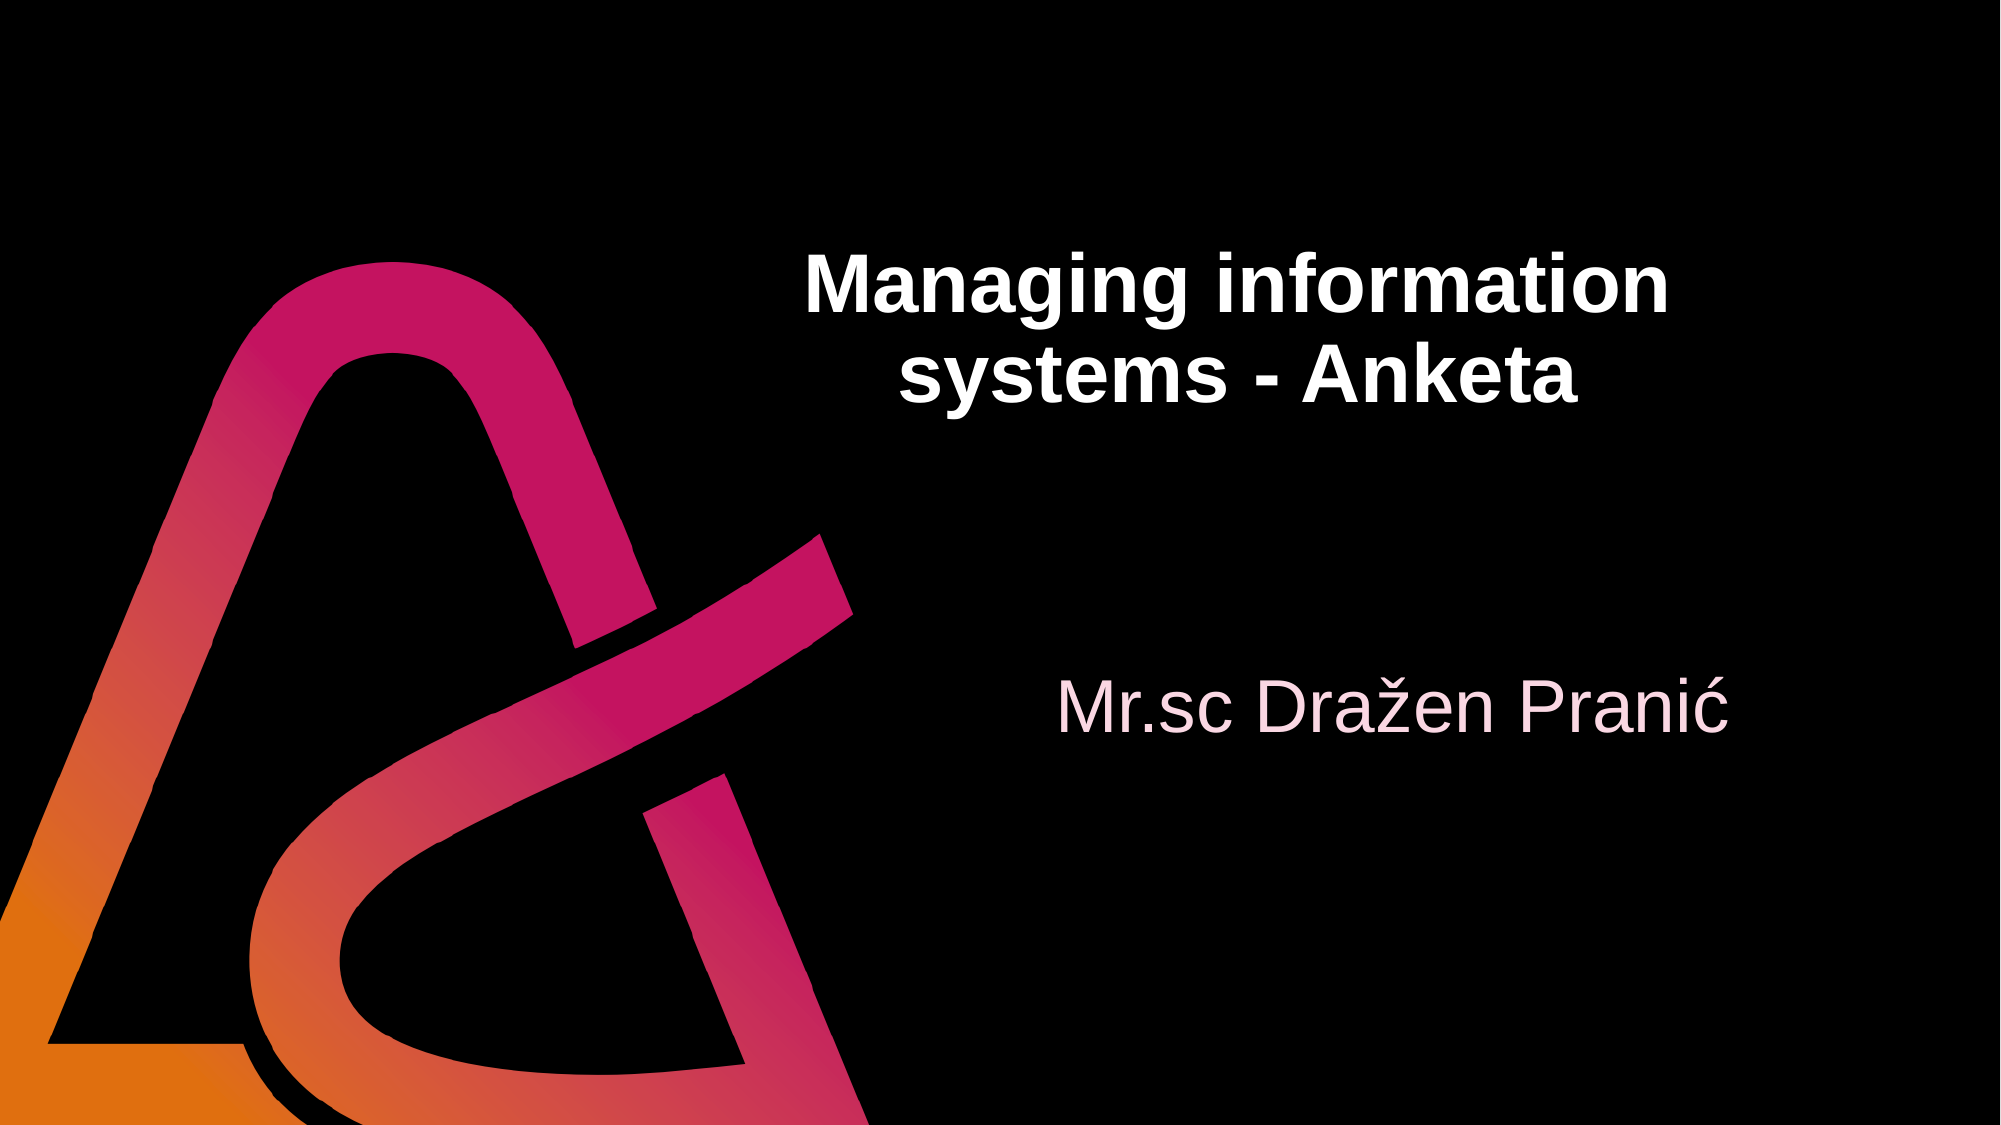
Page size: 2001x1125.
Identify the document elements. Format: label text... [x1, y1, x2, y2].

title Managing information systems - Anketa [720, 152, 1755, 509]
text_box Mr.sc Dražen Pranić [988, 649, 1797, 755]
